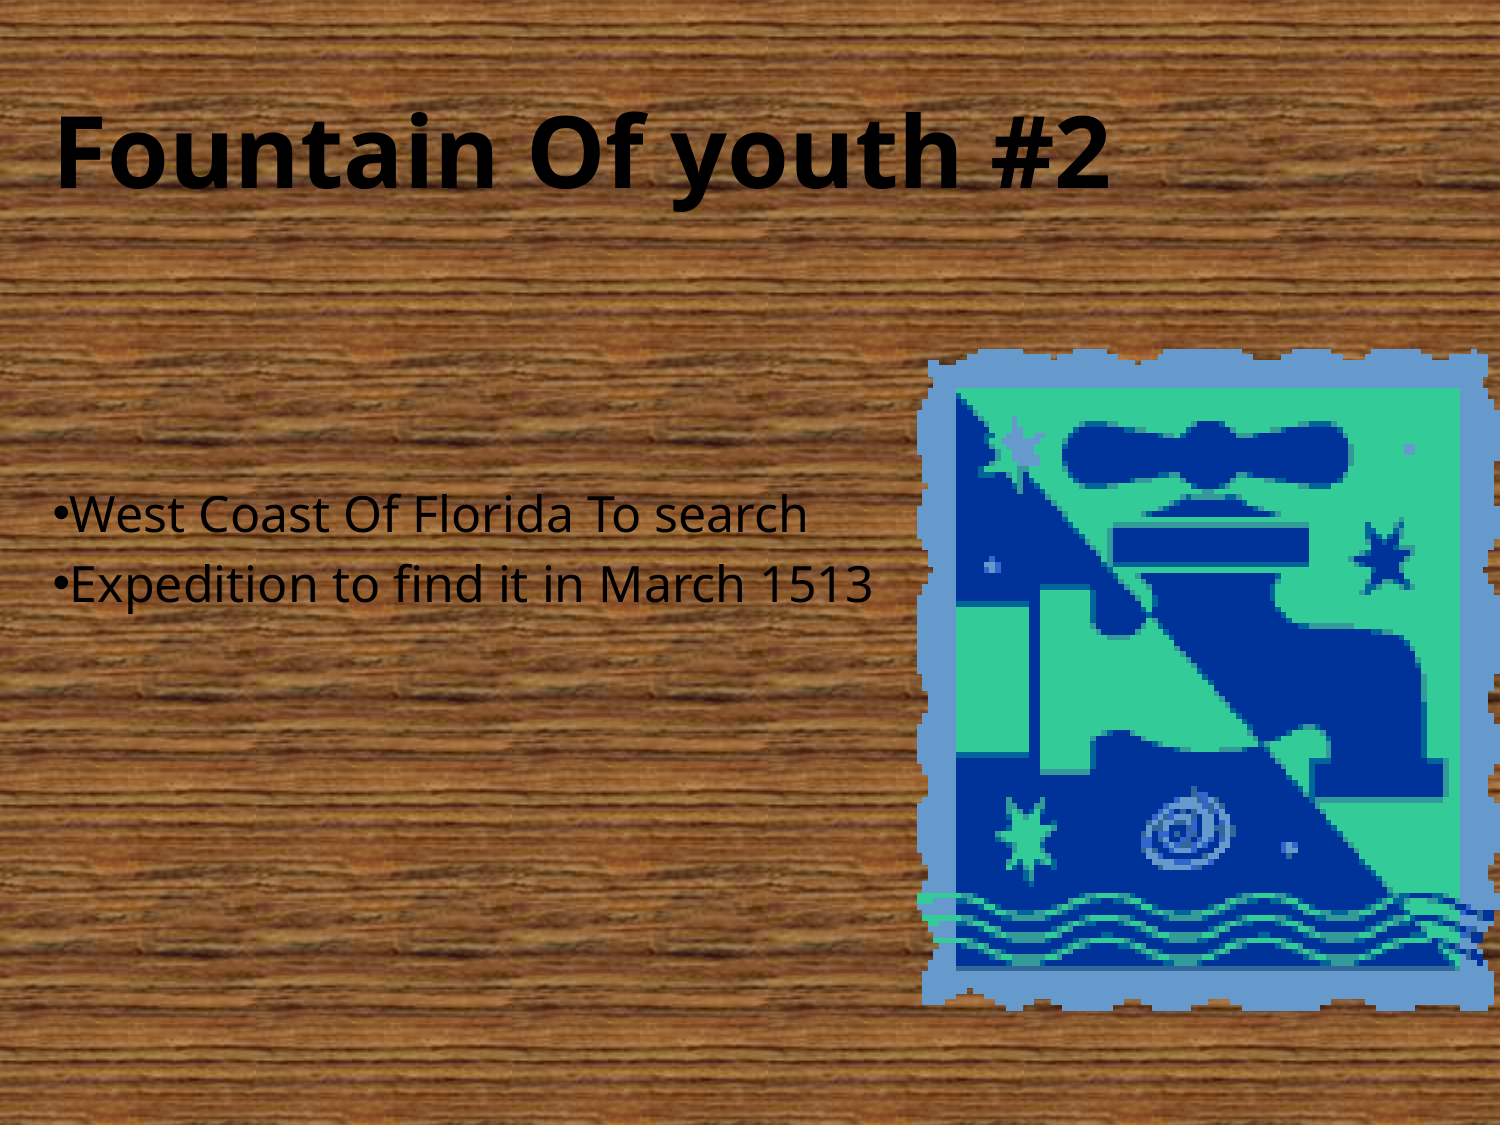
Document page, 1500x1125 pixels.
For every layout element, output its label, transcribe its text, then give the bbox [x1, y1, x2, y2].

picture [0, 0, 1500, 1125]
list West Coast Of Florida To search Expedition to find it in March 1513 [37, 474, 900, 825]
title Fountain Of youth #2 [37, 24, 1163, 216]
